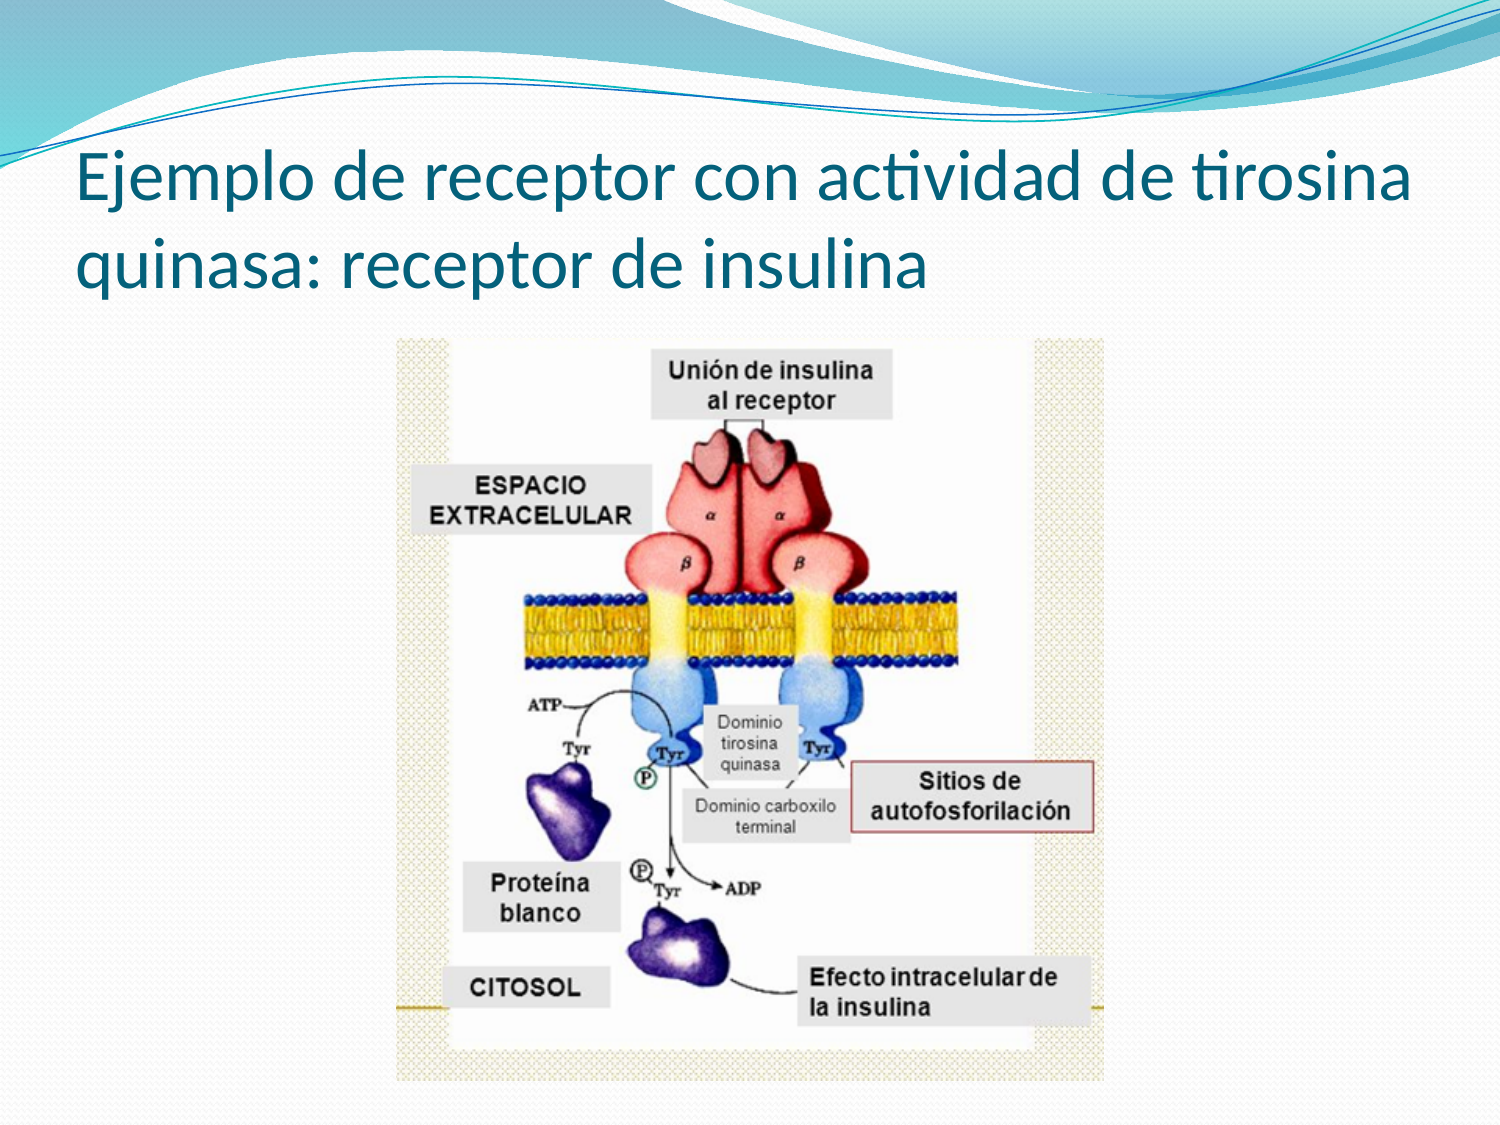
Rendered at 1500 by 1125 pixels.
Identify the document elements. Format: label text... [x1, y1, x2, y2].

title Ejemplo de receptor con actividad de tirosina quinasa: receptor de insulina [75, 115, 1438, 303]
picture [395, 337, 1105, 1081]
